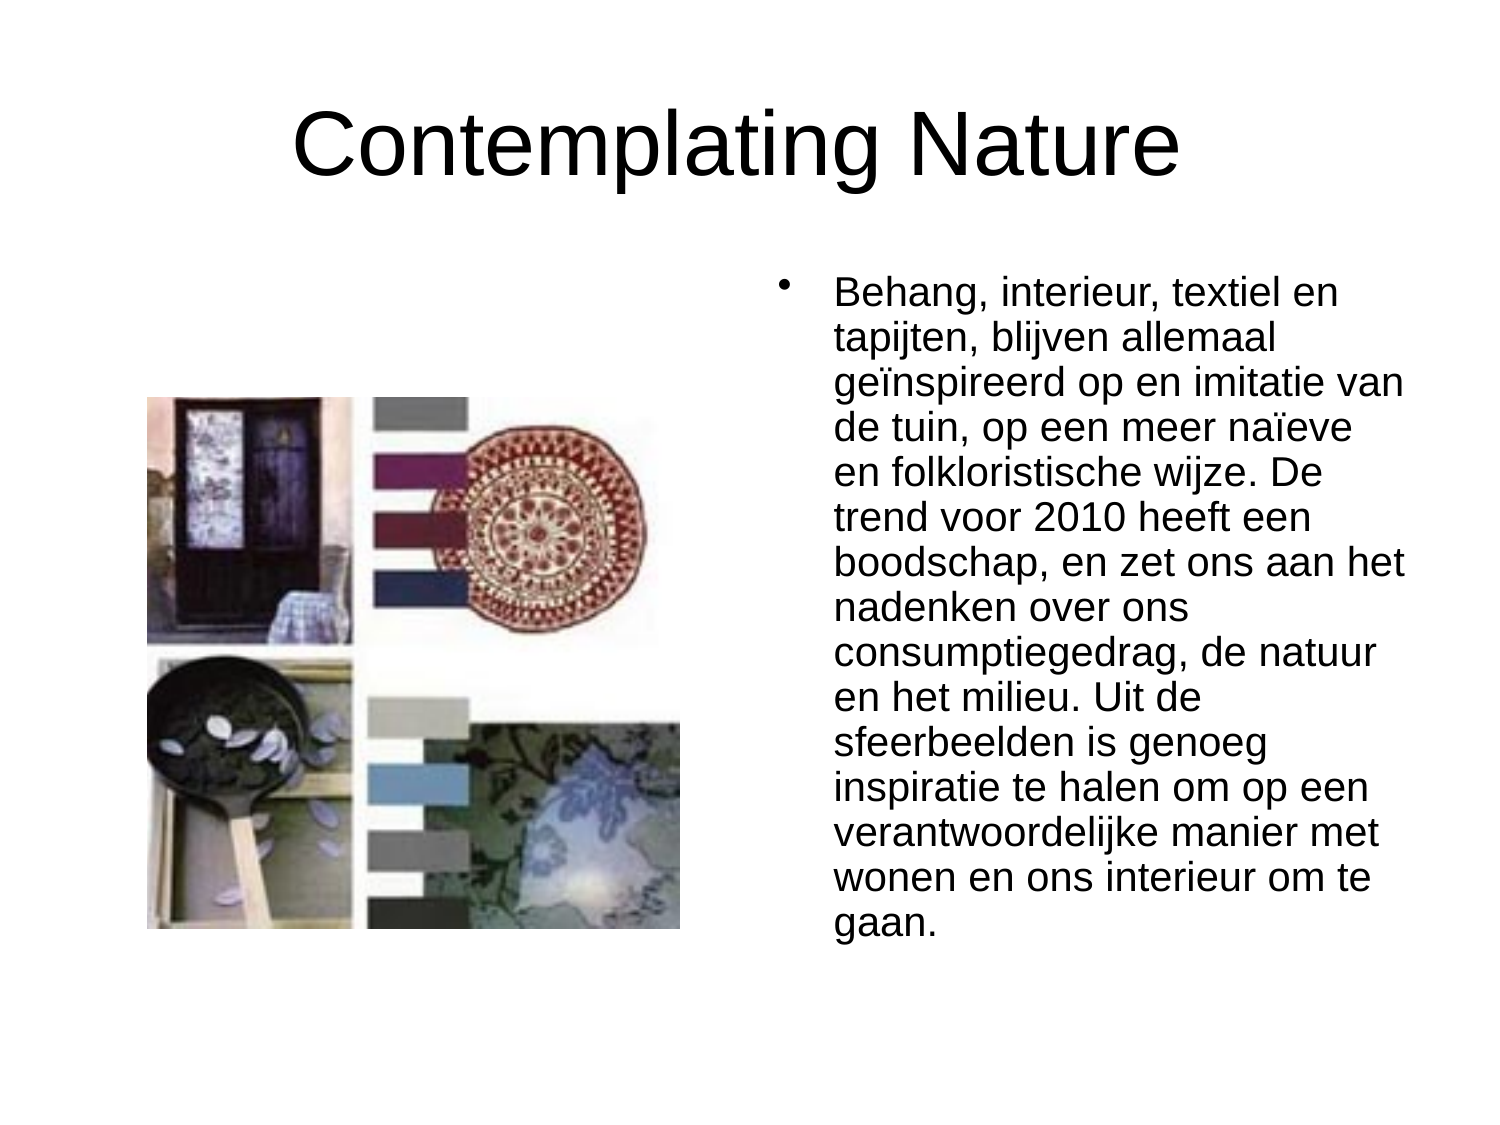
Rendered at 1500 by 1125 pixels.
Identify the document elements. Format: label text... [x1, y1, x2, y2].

title Contemplating Nature [74, 44, 1426, 233]
picture [147, 396, 680, 929]
list Behang, interieur, textiel en tapijten, blijven allemaal geïnspireerd op en imitatie van de tuin, op een meer naïeve en folkloristische wijze. De trend voor 2010 heeft een boodschap, en zet ons aan het nadenken over ons consumptiegedrag, de natuur en het milieu. Uit de sfeerbeelden is genoeg inspiratie te halen om op een verantwoordelijke manier met wonen en ons interieur om te gaan. [762, 262, 1426, 1006]
